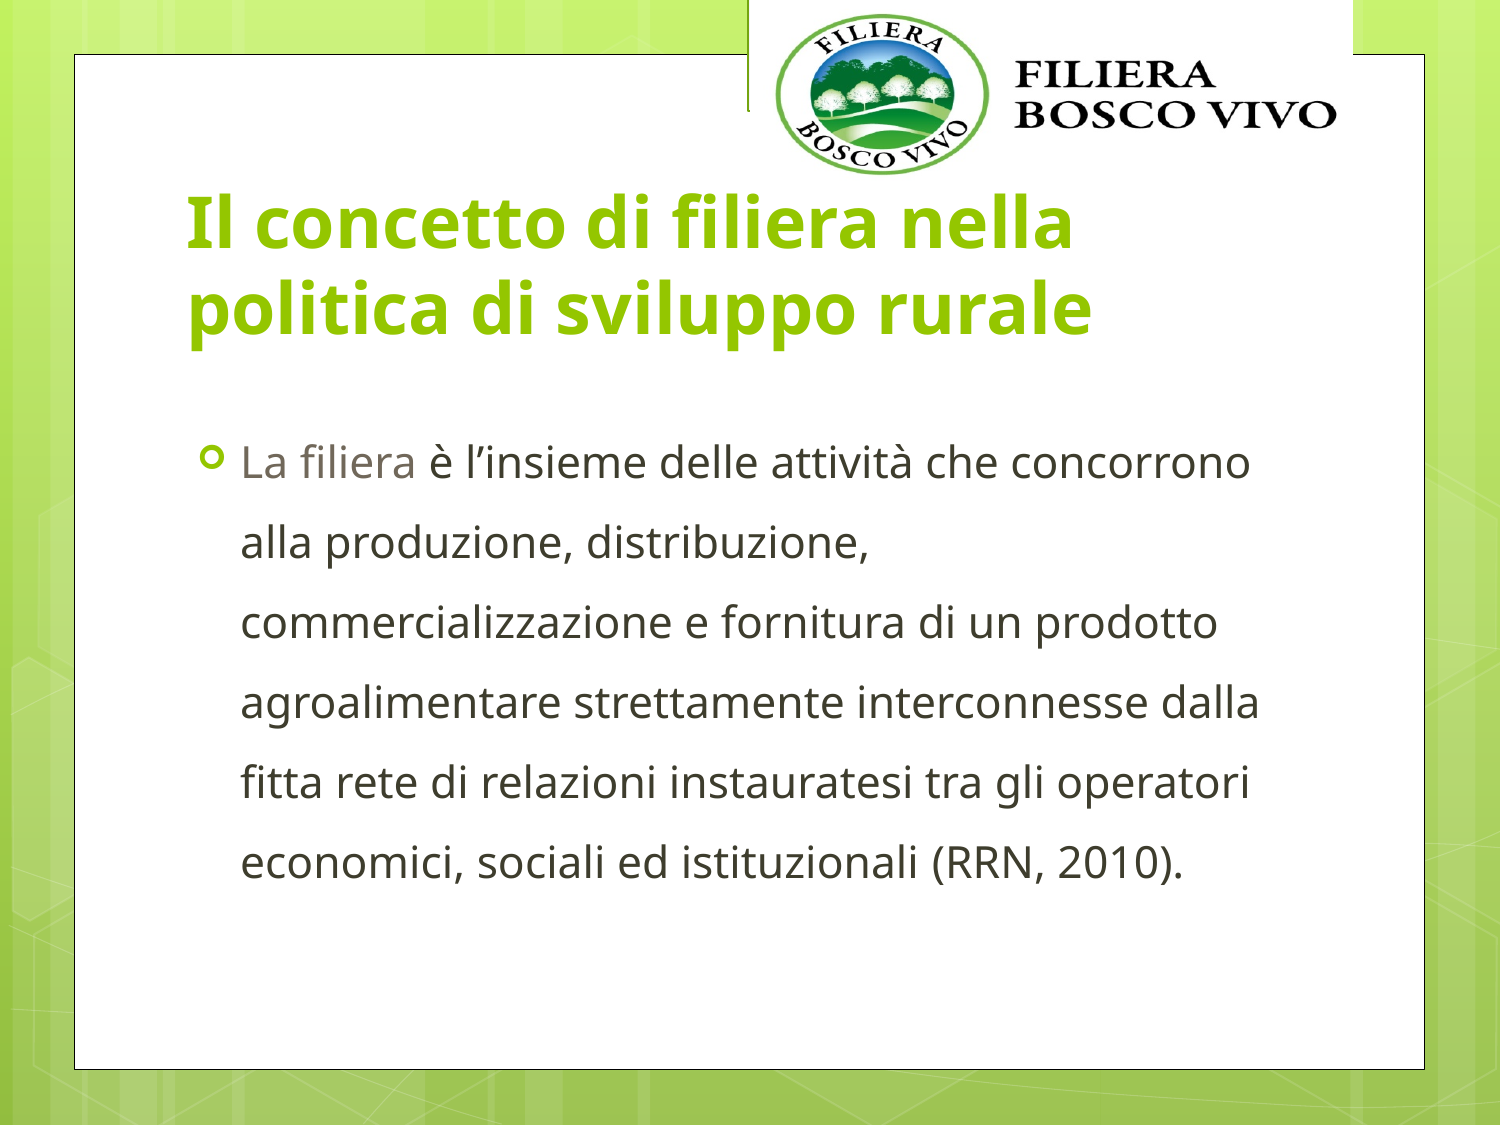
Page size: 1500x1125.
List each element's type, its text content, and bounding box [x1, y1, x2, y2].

picture [749, 0, 1353, 185]
title Il concetto di filiera nella politica di sviluppo rurale [171, 168, 1324, 357]
list La filiera è l’insieme delle attività che concorrono alla produzione, distribuzione, commercializzazione e fornitura di un prodotto agroalimentare strettamente interconnesse dalla fitta rete di relazioni instauratesi tra gli operatori economici, sociali ed istituzionali (RRN, 2010). [171, 400, 1283, 976]
